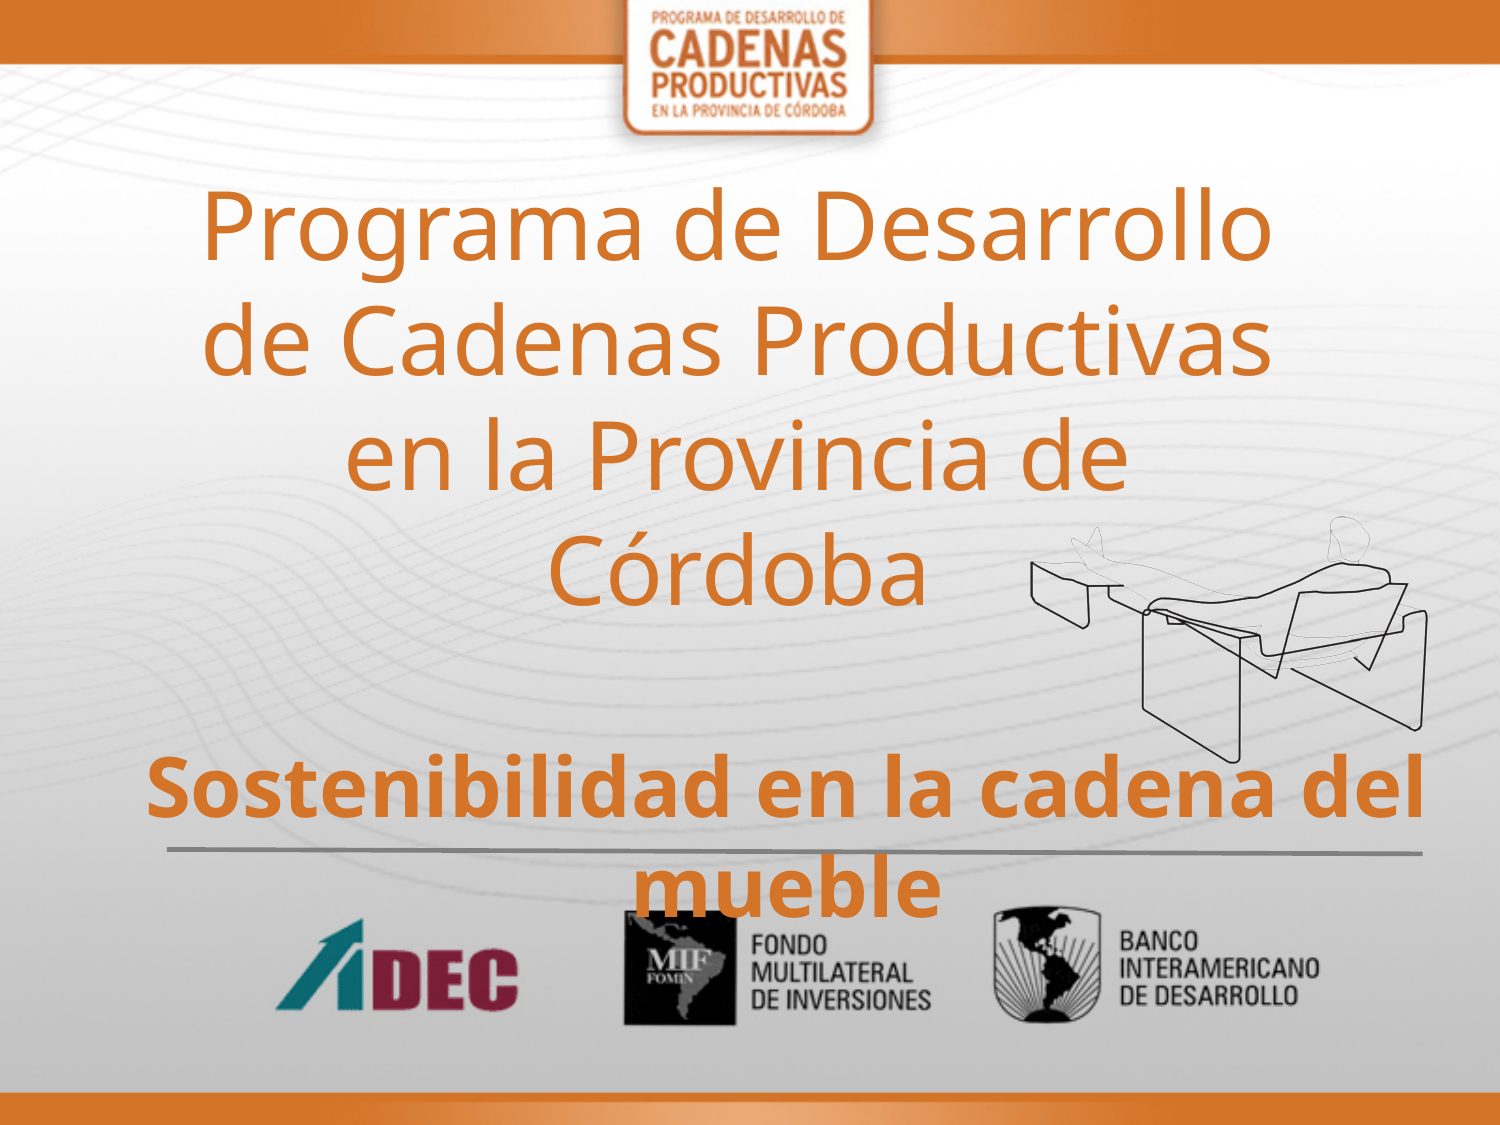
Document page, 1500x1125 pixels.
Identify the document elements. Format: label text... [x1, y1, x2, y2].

subtitle Sostenibilidad en la cadena del mueble [76, 726, 1499, 1015]
picture [0, 0, 1500, 1125]
title Programa de Desarrollo de Cadenas Productivas en la Provincia de Córdoba [170, 238, 1305, 552]
